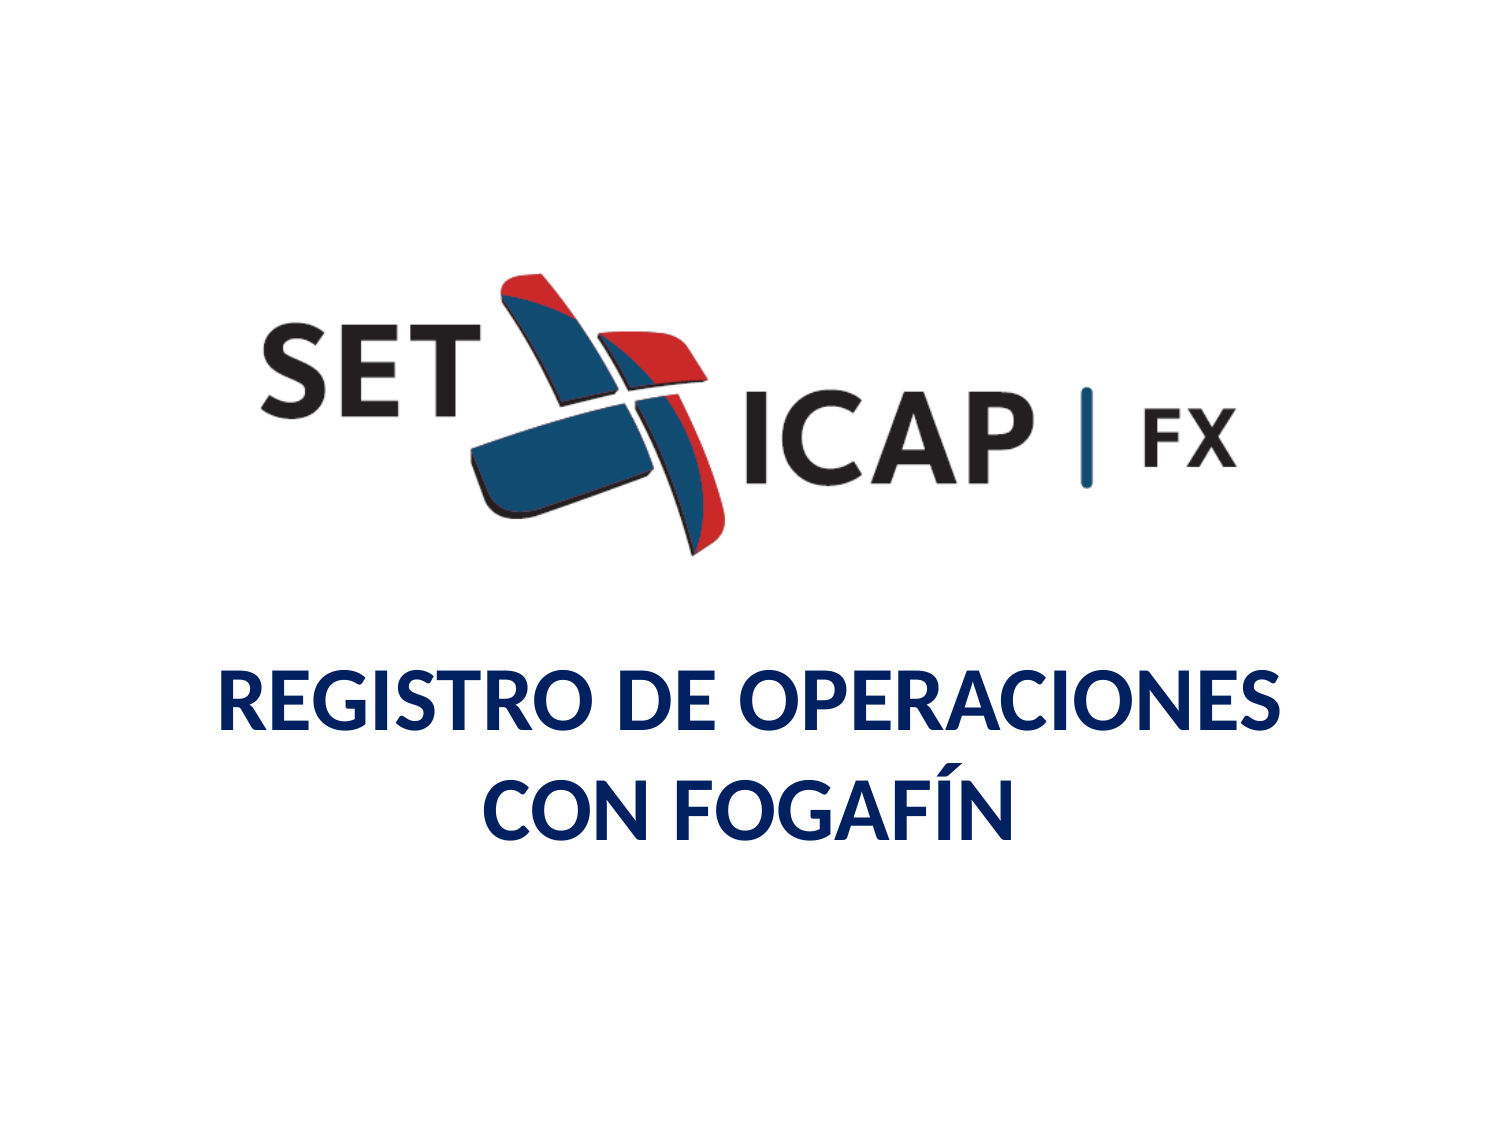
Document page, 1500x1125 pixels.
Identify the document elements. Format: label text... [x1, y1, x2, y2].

text_box REGISTRO DE OPERACIONES CON FOGAFÍN [112, 628, 1388, 870]
picture [250, 270, 1245, 563]
